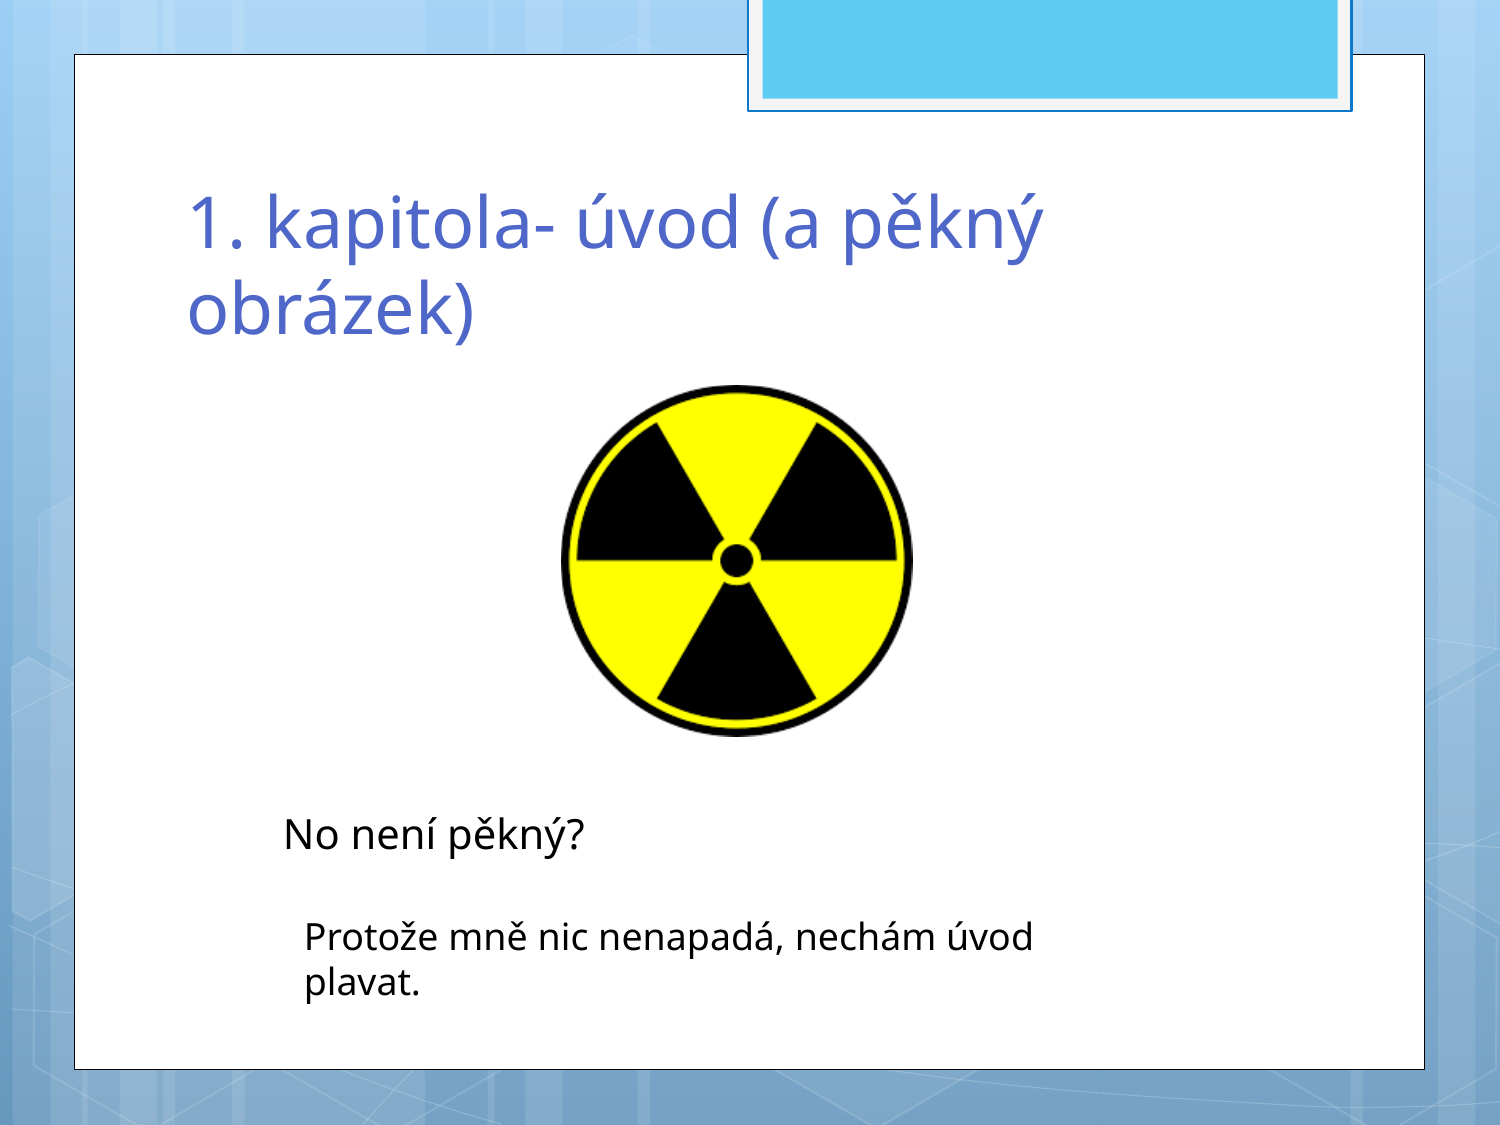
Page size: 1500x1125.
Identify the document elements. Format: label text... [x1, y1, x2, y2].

text_box Protože mně nic nenapadá, nechám úvod plavat. [289, 905, 1093, 1010]
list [560, 385, 913, 738]
text_box No není pěkný? [268, 800, 1214, 865]
title 1. kapitola- úvod (a pěkný obrázek) [171, 168, 1324, 357]
